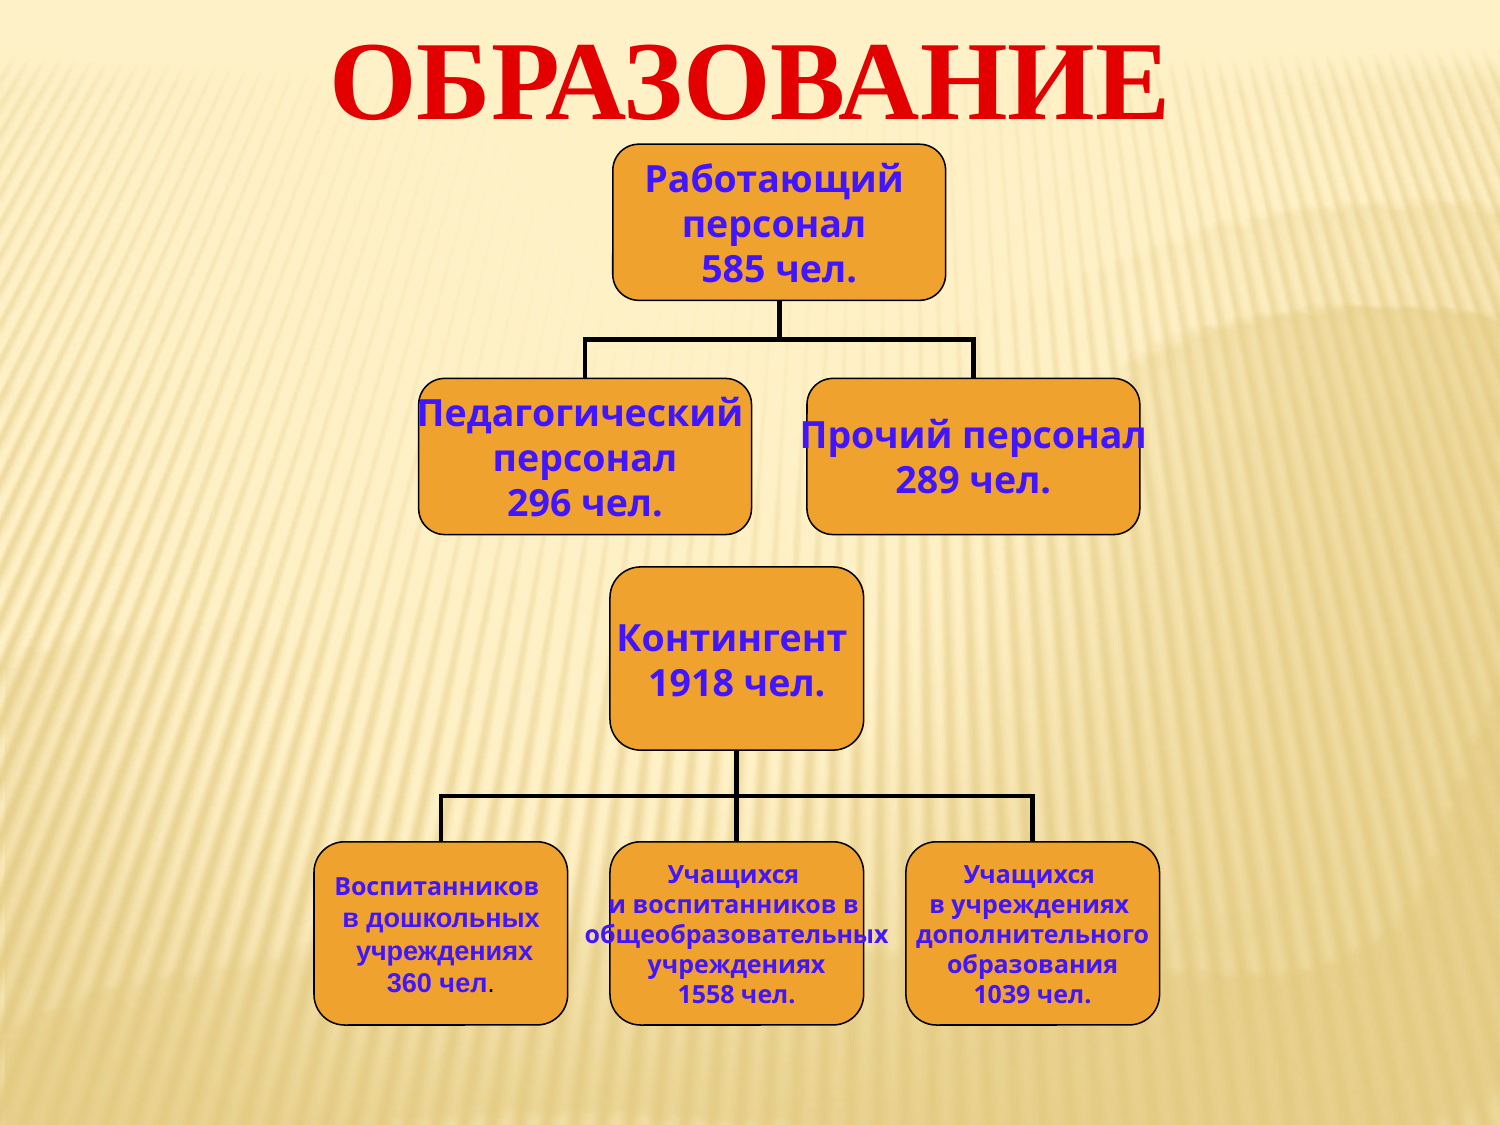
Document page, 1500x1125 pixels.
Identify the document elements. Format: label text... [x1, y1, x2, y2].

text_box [418, 143, 1141, 535]
picture [0, 0, 1500, 1125]
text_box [313, 566, 1160, 1026]
text_box ОБРАЗОВАНИЕ [74, 0, 1425, 188]
